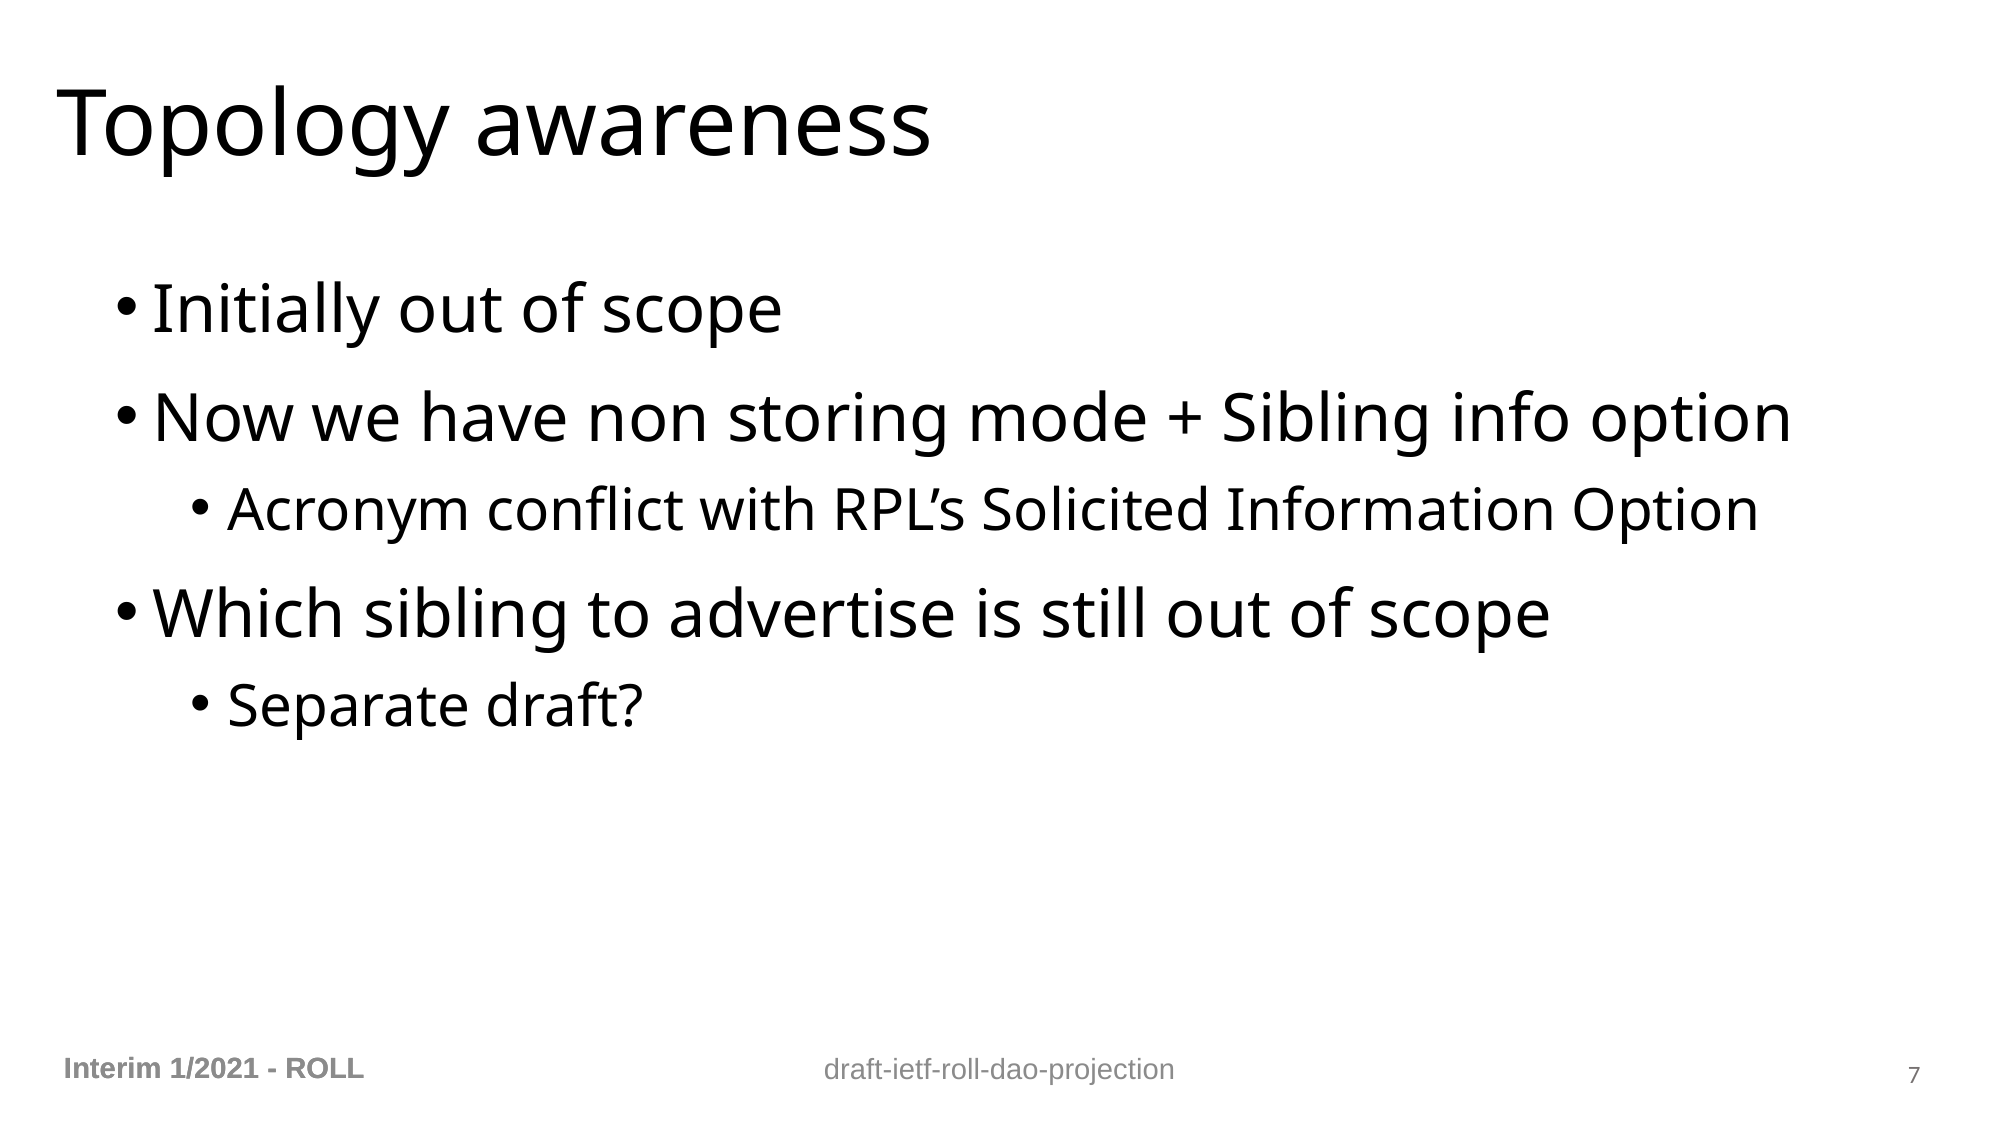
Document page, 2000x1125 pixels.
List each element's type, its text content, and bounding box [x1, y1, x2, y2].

title Topology awareness [41, 16, 1767, 235]
list Initially out of scope Now we have non storing mode + Sibling info option Acronym conflict with RPL’s Solicited Information Option Which sibling to advertise is still out of scope Separate draft? [100, 249, 1947, 998]
text_box Interim 1/2021 - ROLL [48, 1036, 724, 1097]
